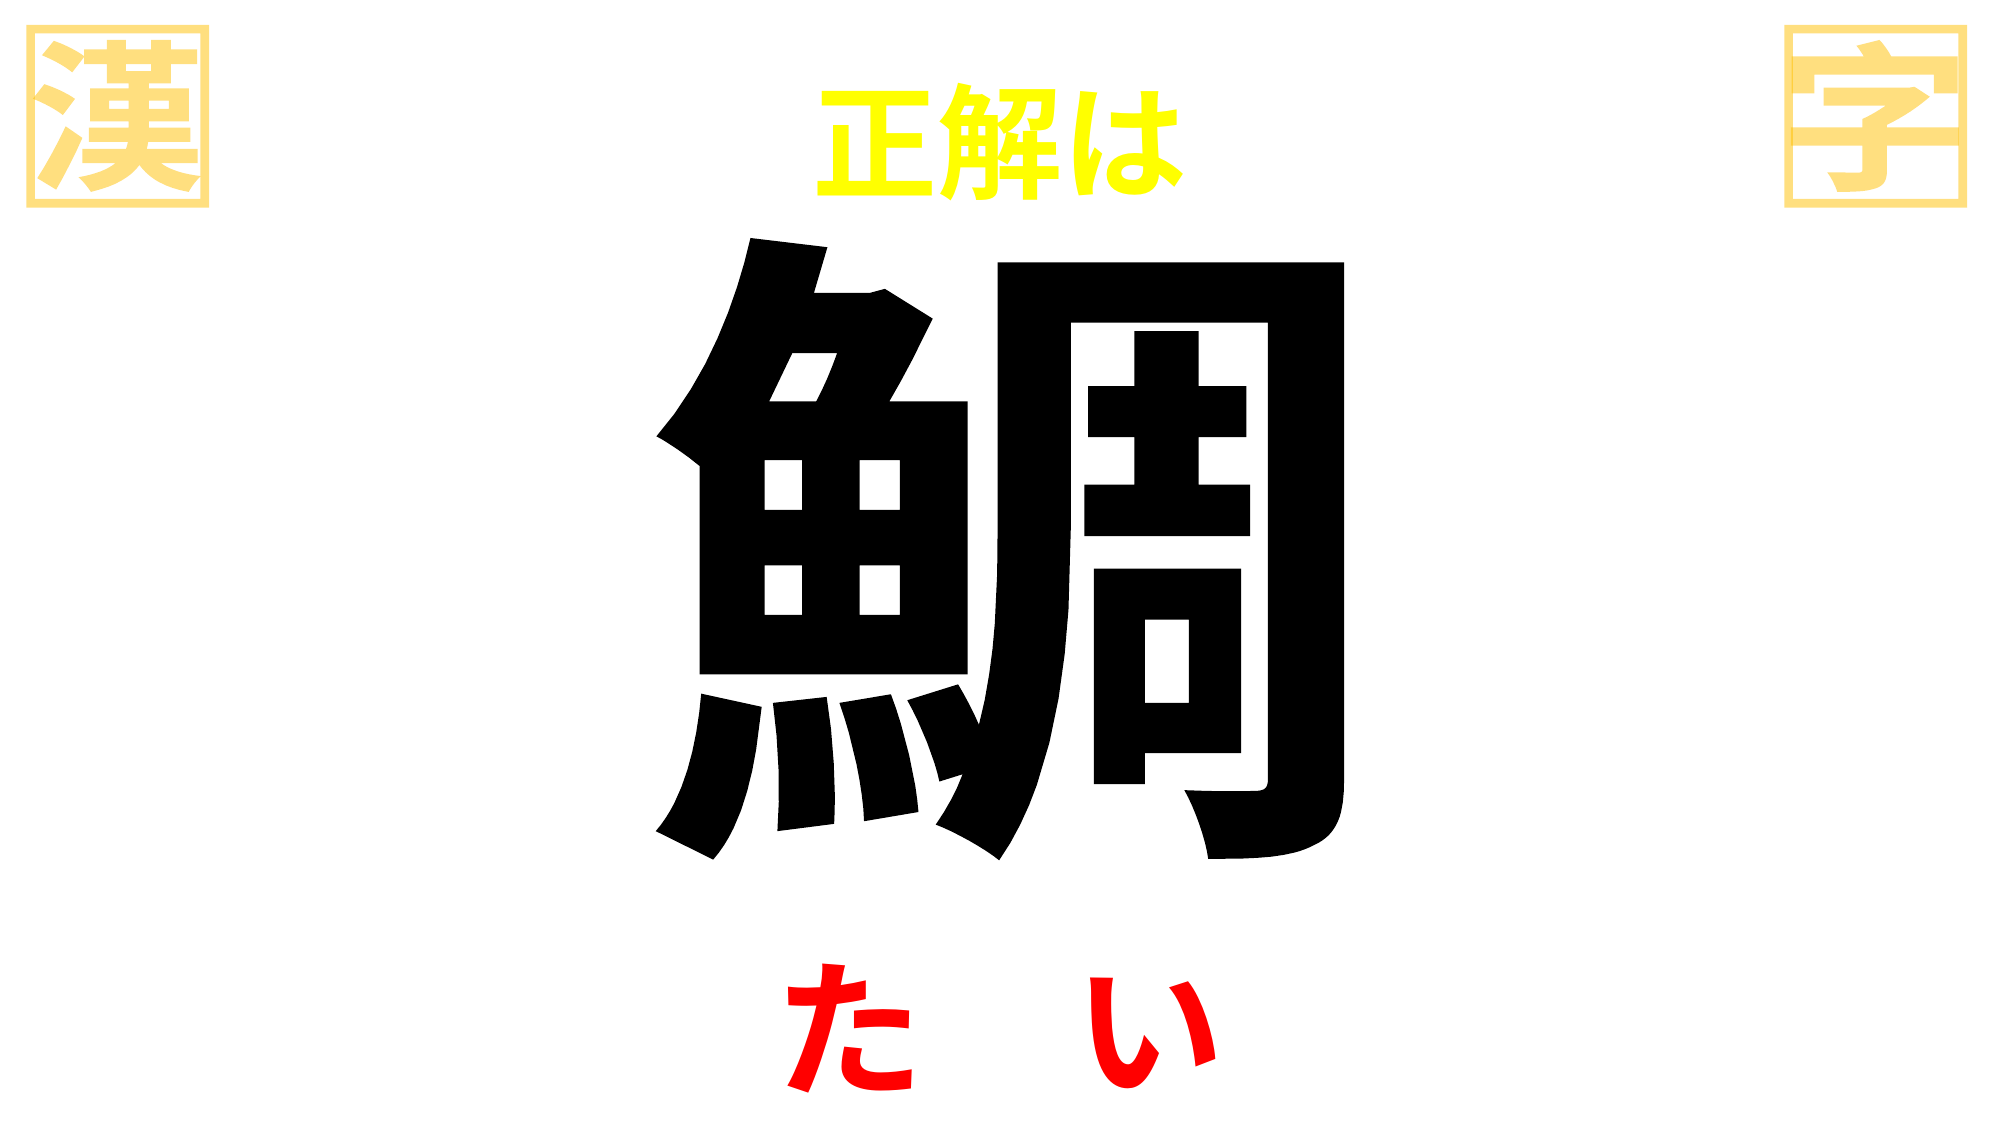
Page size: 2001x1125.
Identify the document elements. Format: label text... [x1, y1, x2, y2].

text_box 正解は [0, 57, 2000, 222]
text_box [1784, 24, 1968, 208]
text_box た い [0, 928, 2000, 1123]
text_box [26, 24, 210, 208]
